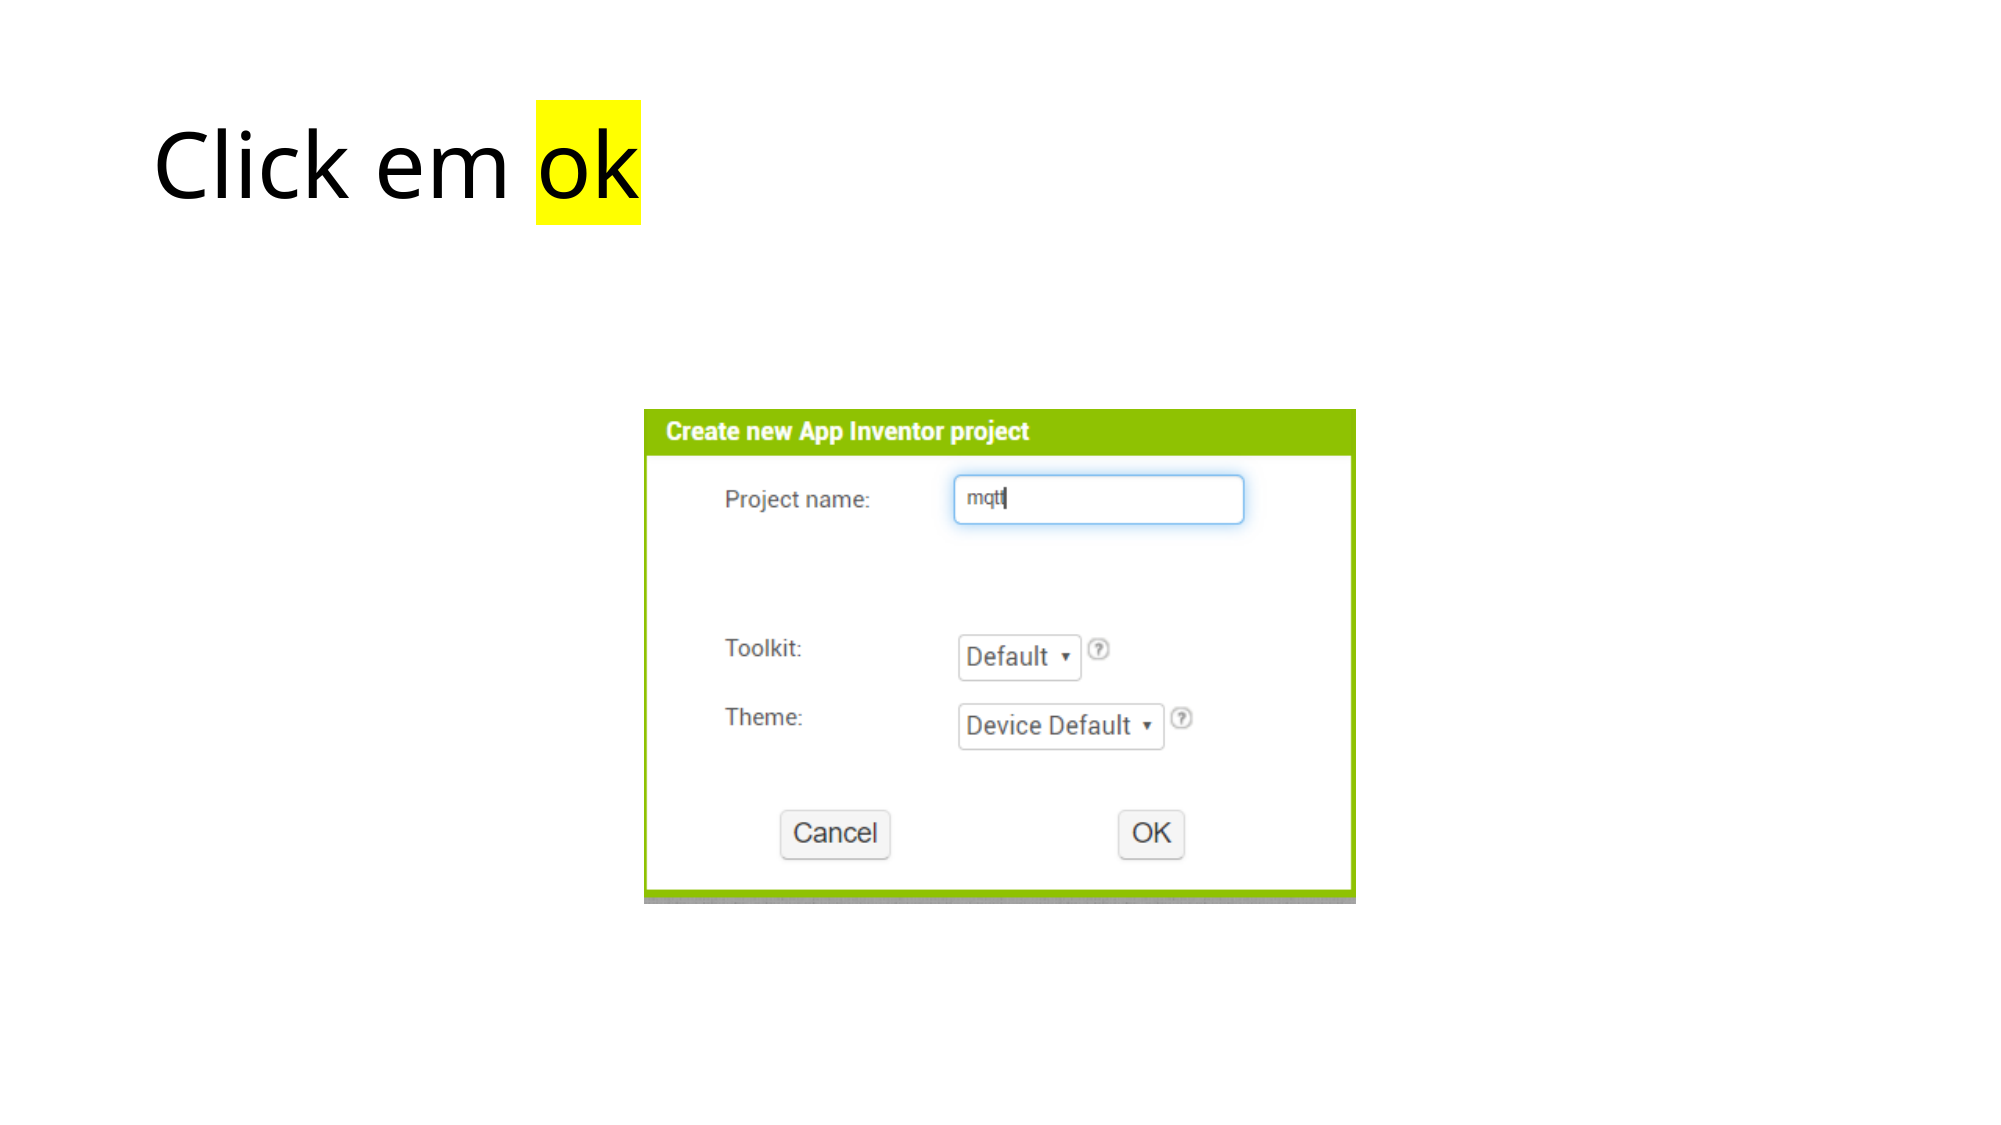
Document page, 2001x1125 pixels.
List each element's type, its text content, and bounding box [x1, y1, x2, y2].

title Click em ok [137, 59, 1863, 278]
picture [643, 408, 1356, 904]
